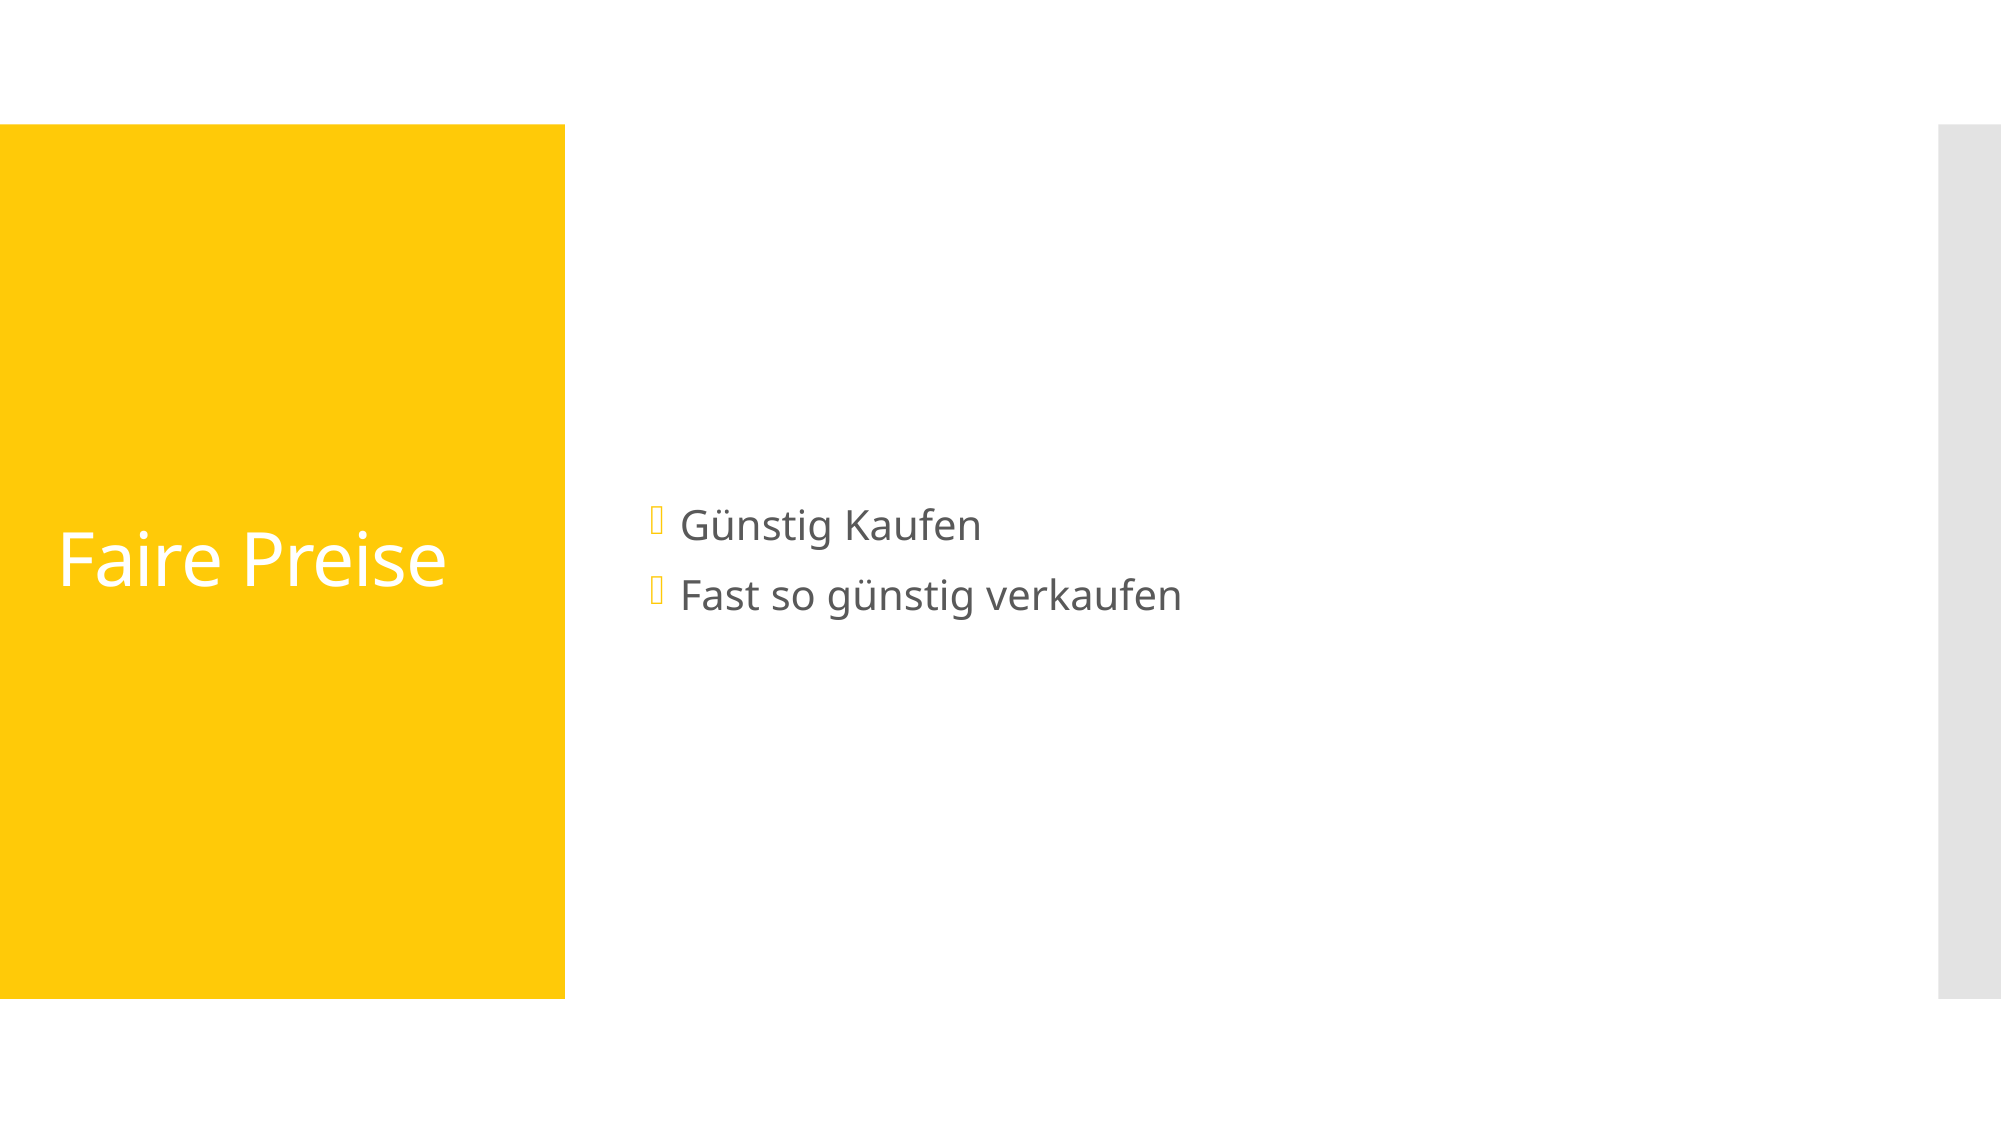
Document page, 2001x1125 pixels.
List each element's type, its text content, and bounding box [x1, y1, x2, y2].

list Günstig Kaufen Fast so günstig verkaufen [634, 141, 1835, 982]
title Faire Preise [41, 184, 525, 940]
